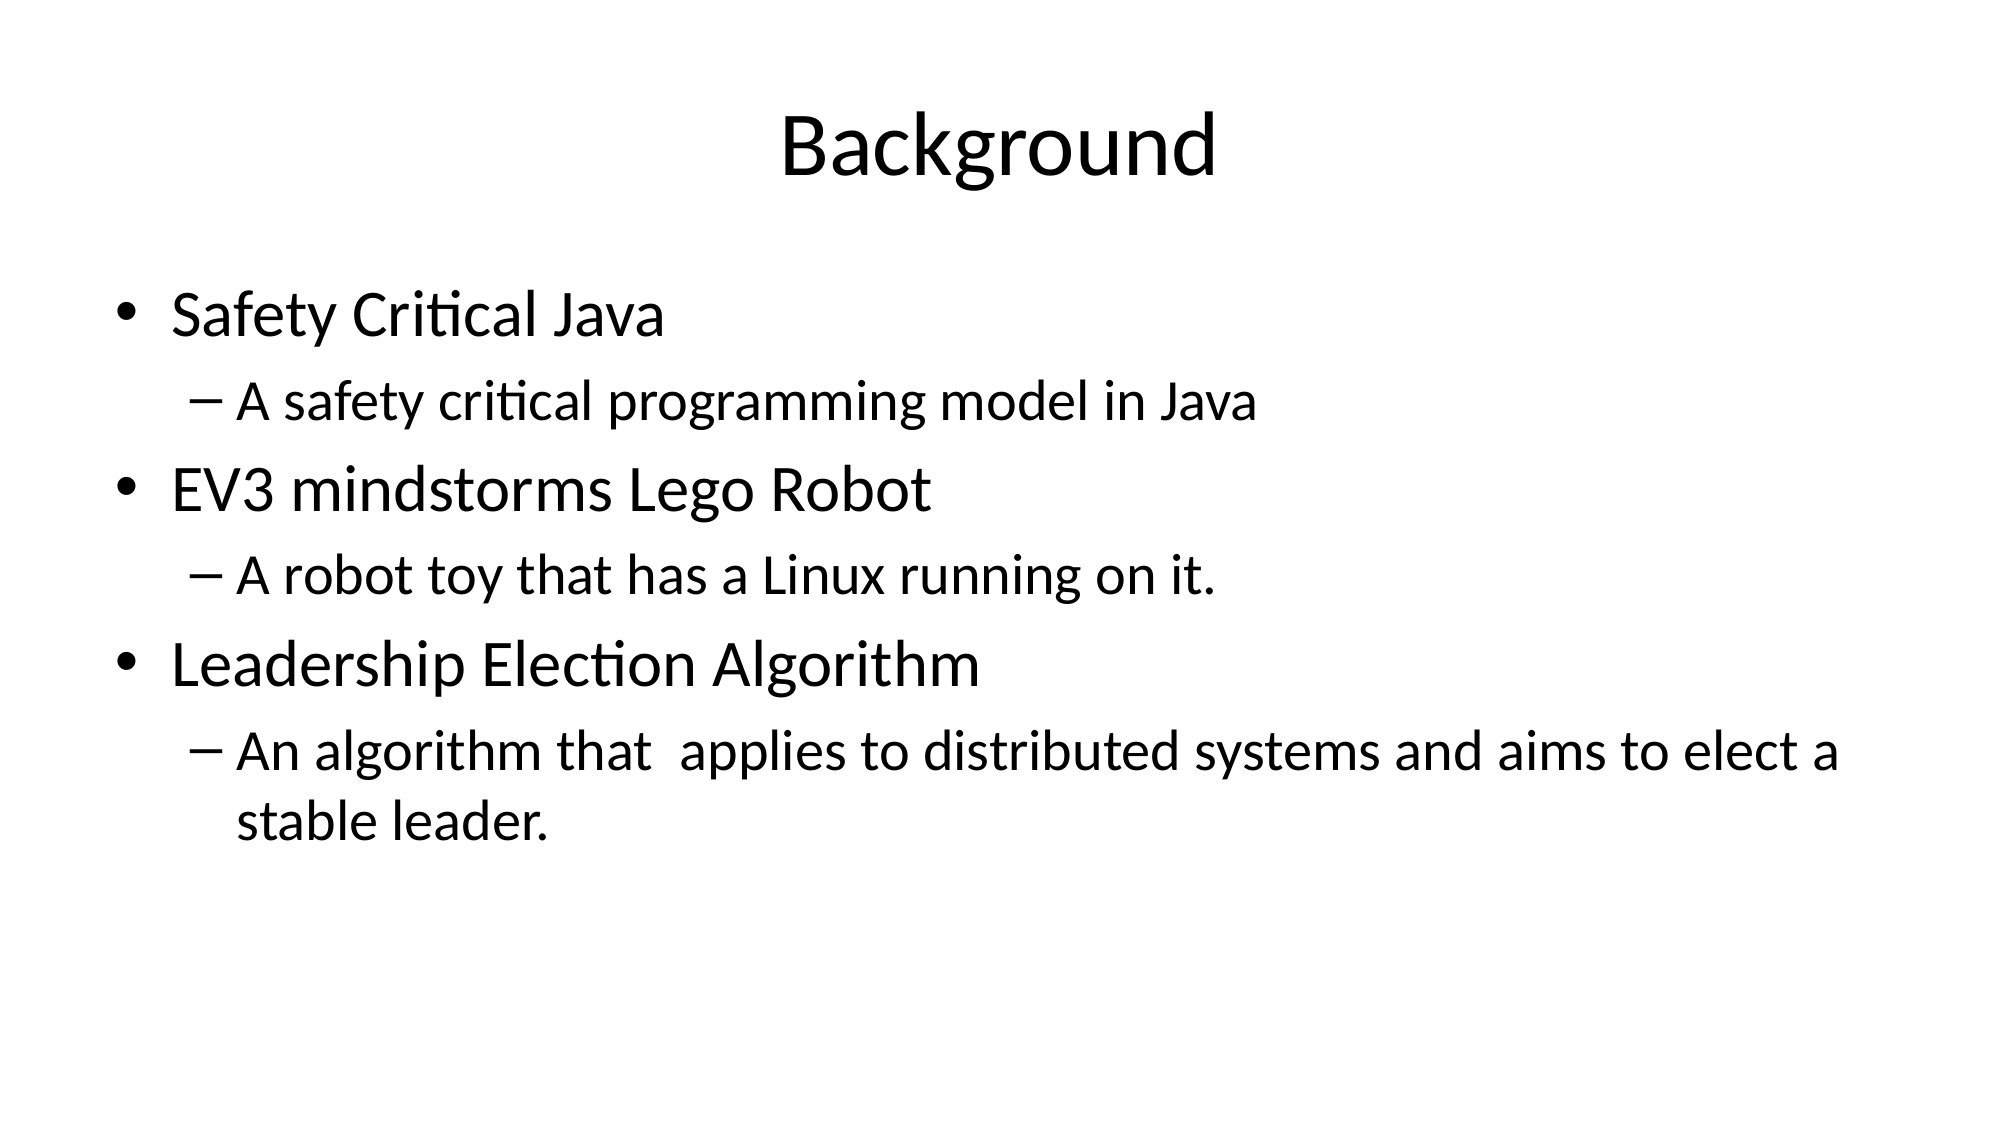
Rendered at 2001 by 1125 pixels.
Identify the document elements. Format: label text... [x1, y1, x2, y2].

list Safety Critical Java A safety critical programming model in Java EV3 mindstorms Lego Robot A robot toy that has a Linux running on it. Leadership Election Algorithm An algorithm that applies to distributed systems and aims to elect a stable leader. [99, 262, 1900, 1005]
title Background [99, 45, 1900, 233]
